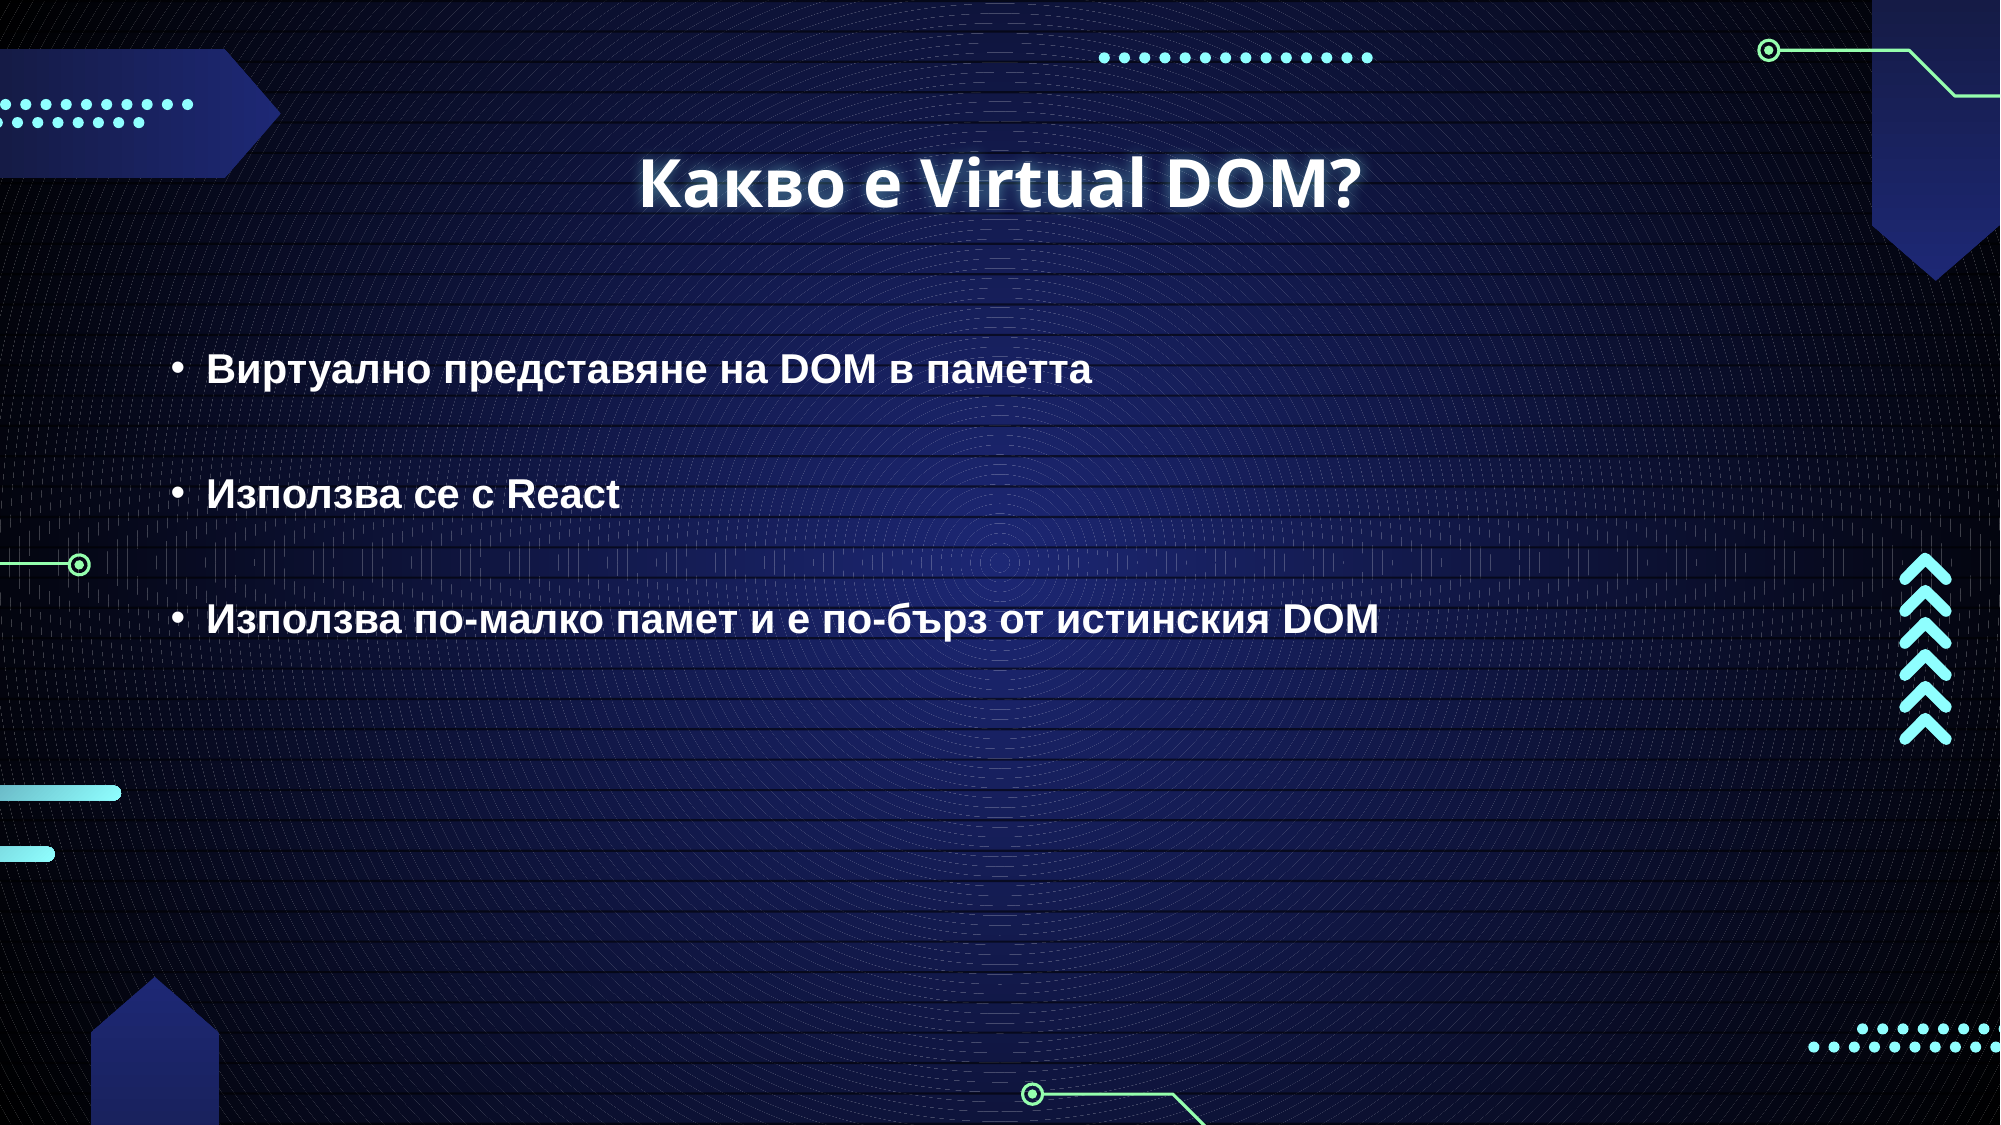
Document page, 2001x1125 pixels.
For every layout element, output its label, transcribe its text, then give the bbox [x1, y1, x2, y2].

title Какво е Virtual DOM? [155, 117, 1844, 244]
text_box Виртуално представяне на DOM в паметта Използва се с React Използва по-малко памет и е по-бърз от истинския DOM [155, 259, 1844, 1007]
